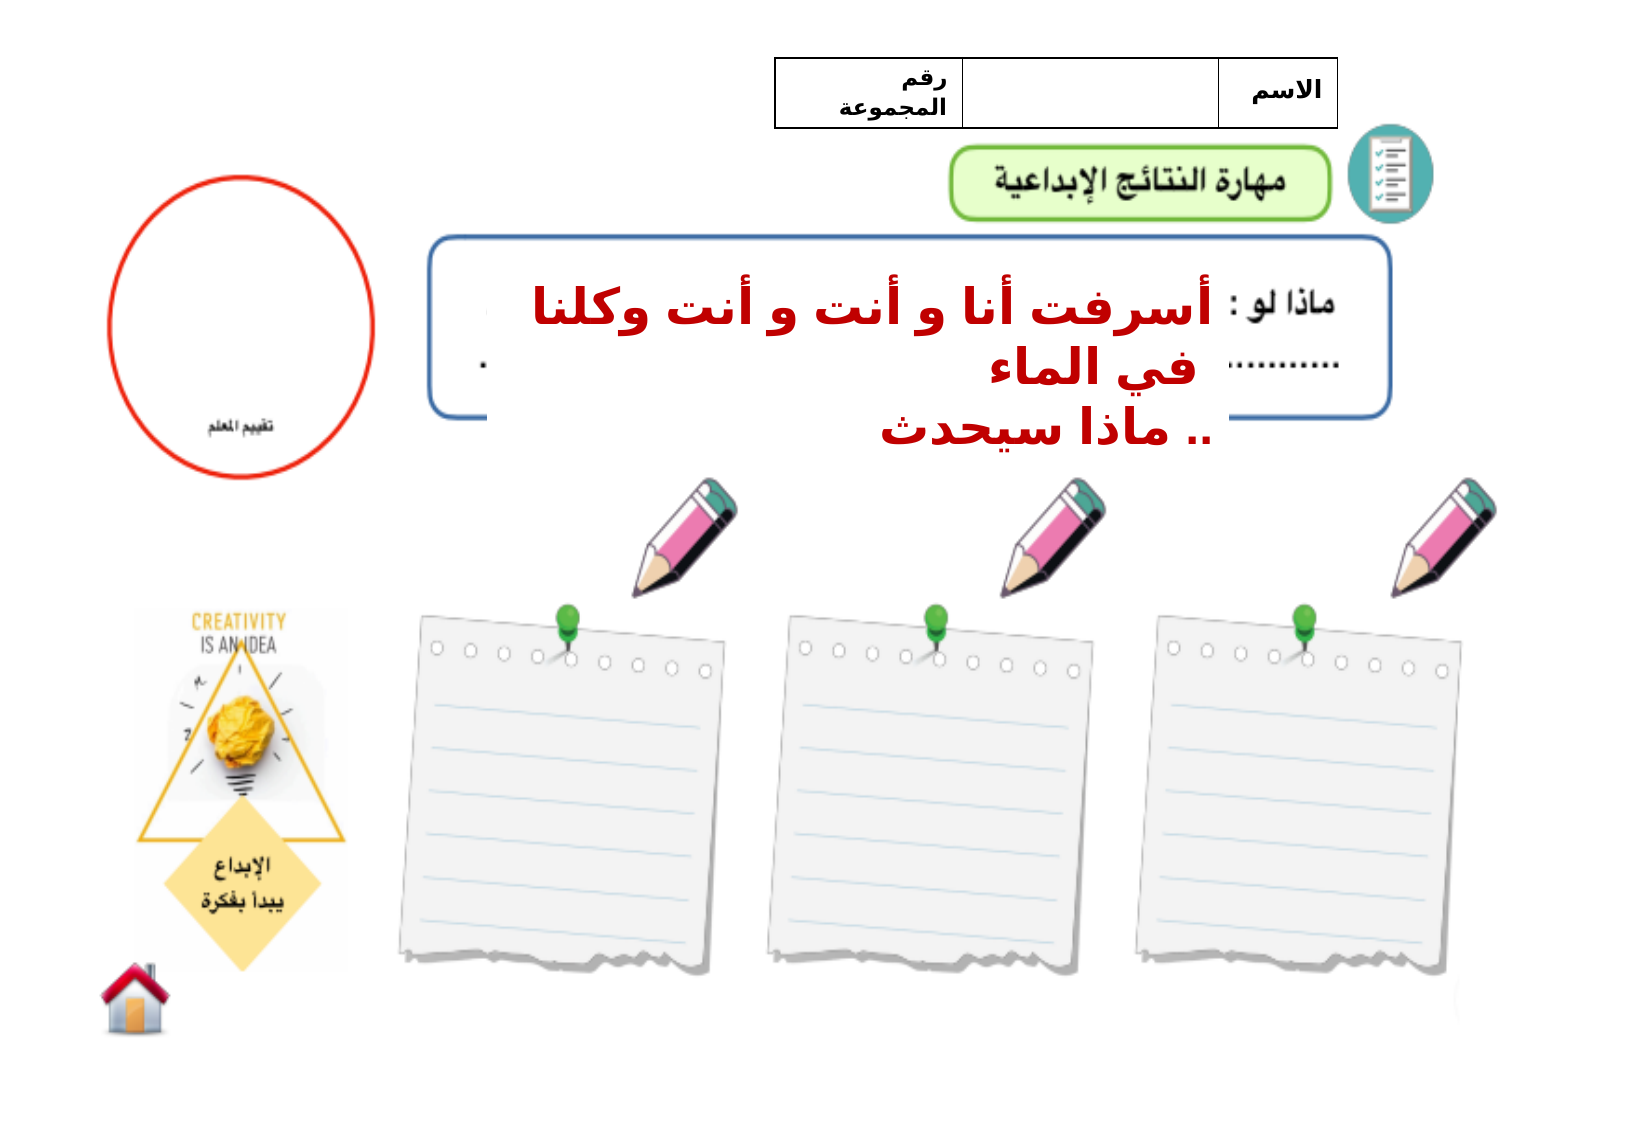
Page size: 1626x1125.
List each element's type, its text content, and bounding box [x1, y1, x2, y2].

table_header [963, 59, 1218, 112]
table_header الاسم [1219, 59, 1337, 112]
picture [87, 112, 1525, 1050]
table_header رقم المجموعة [776, 59, 962, 112]
